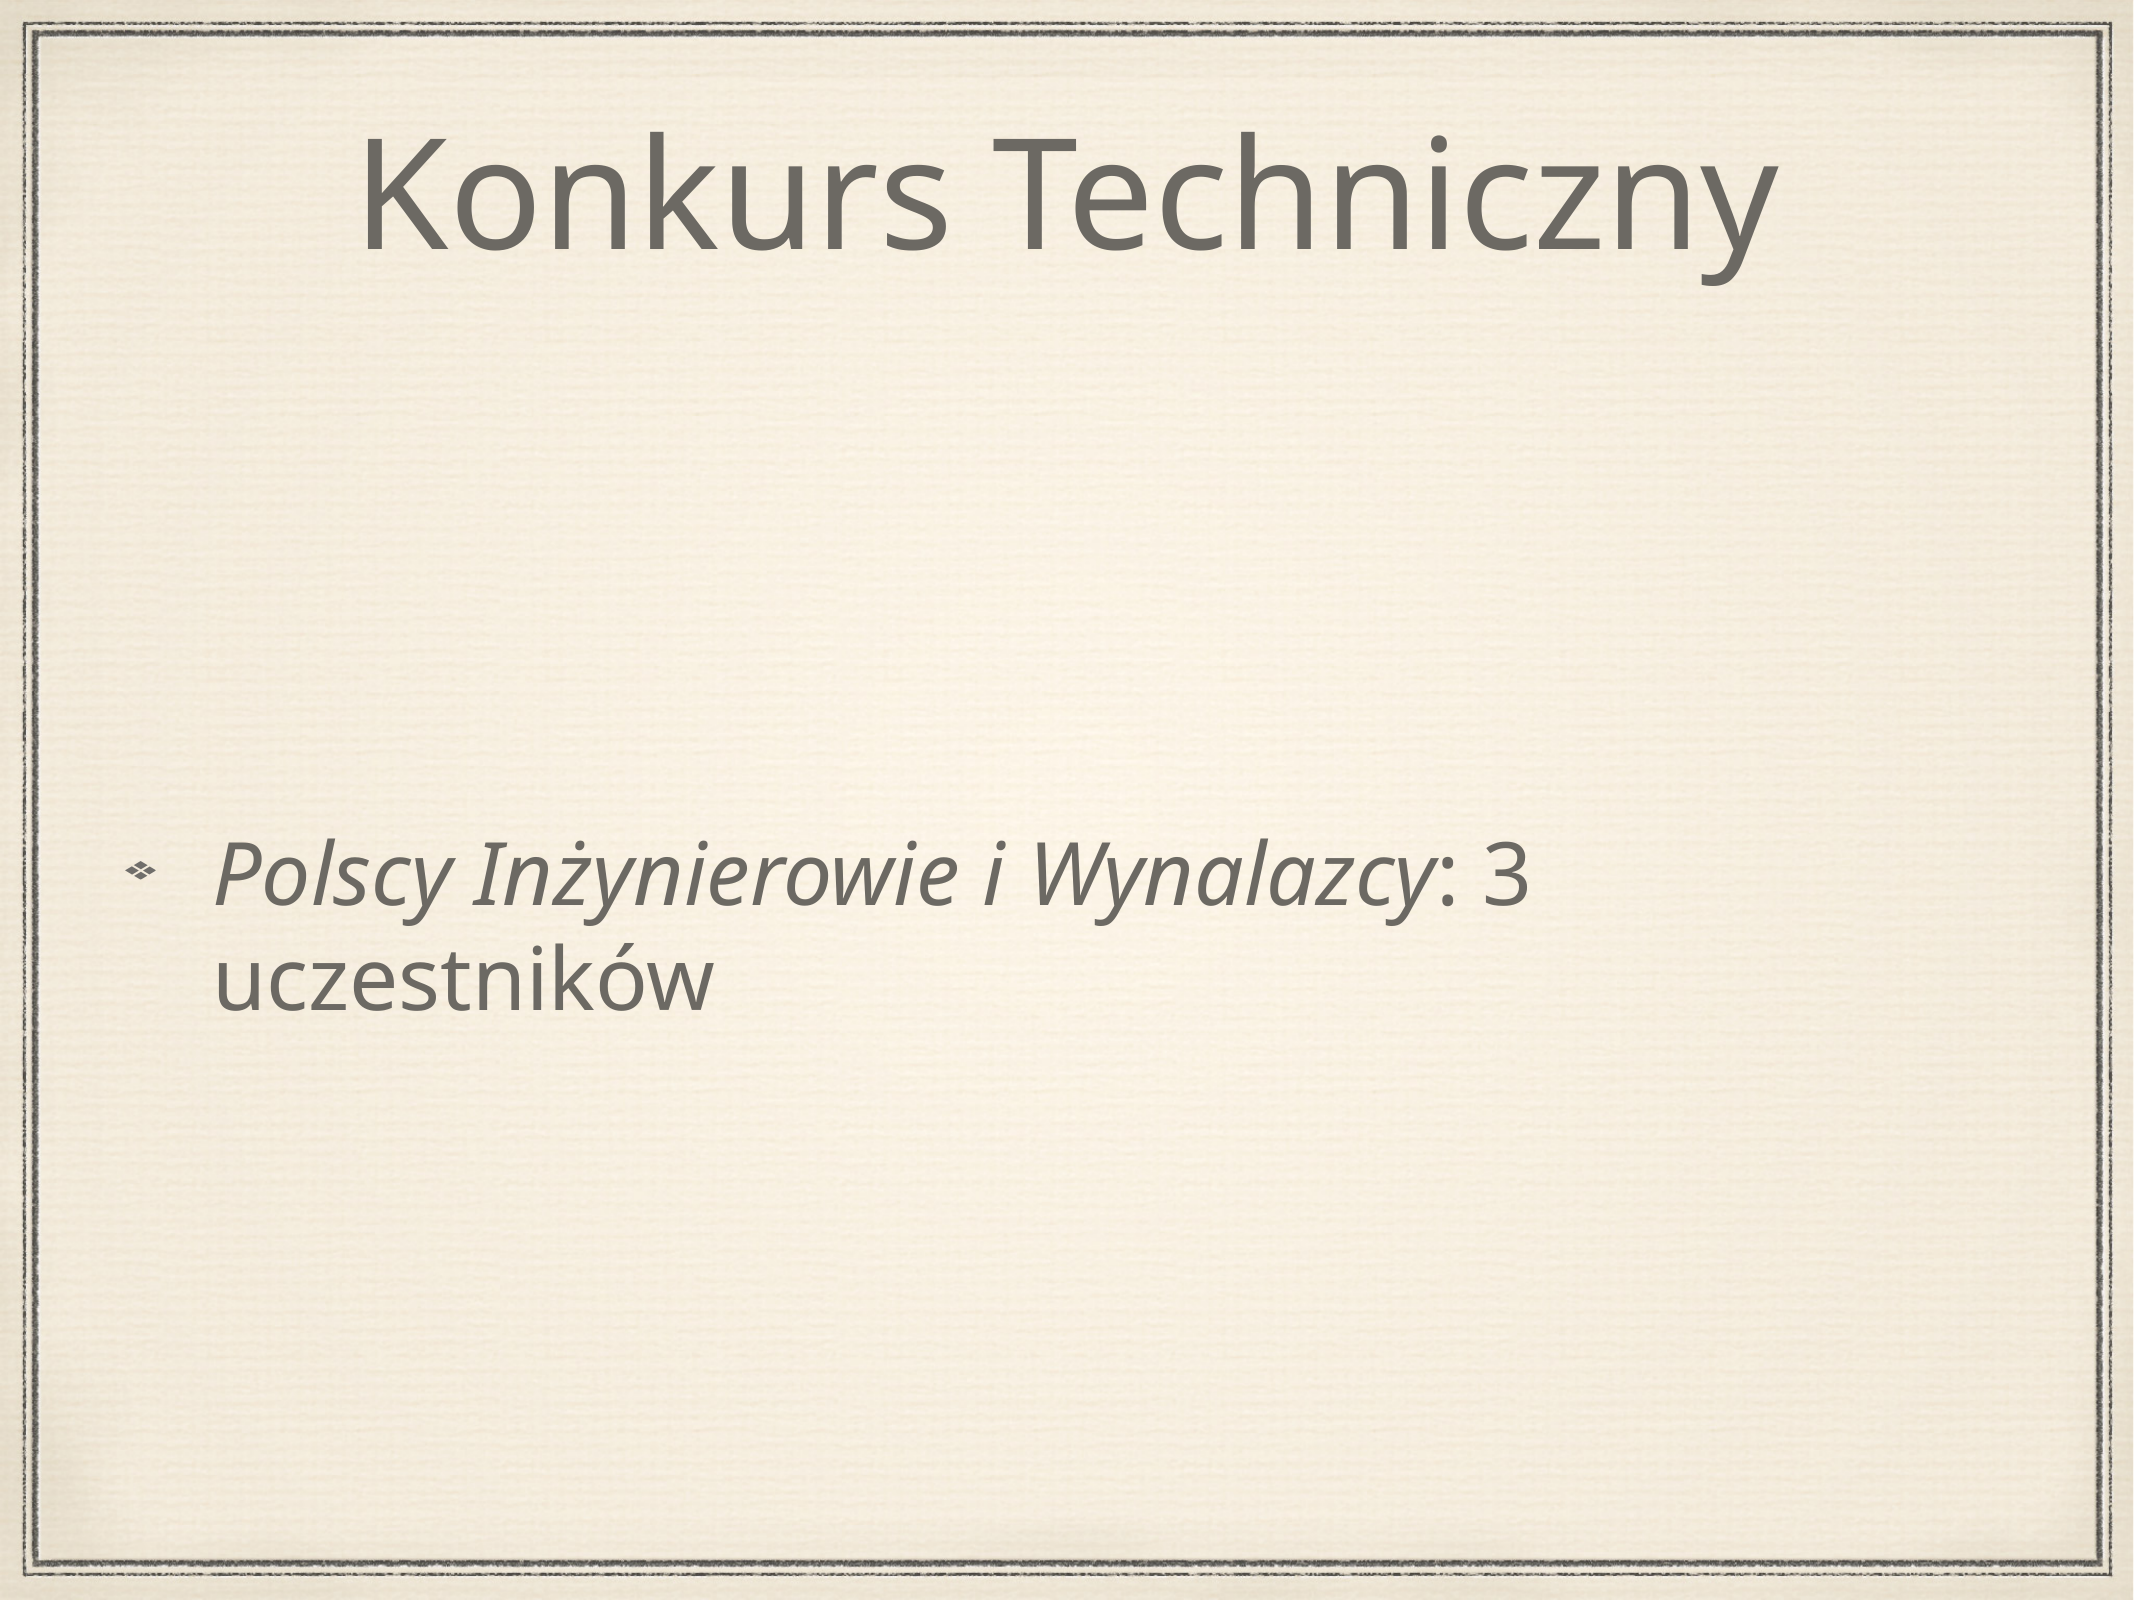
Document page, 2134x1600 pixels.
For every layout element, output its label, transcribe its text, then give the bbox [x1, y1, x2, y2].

picture [0, 0, 2134, 1600]
list Polscy Inżynierowie i Wynalazcy: 3 uczestników [124, 453, 2009, 1393]
title Konkurs Techniczny [124, 61, 2009, 313]
